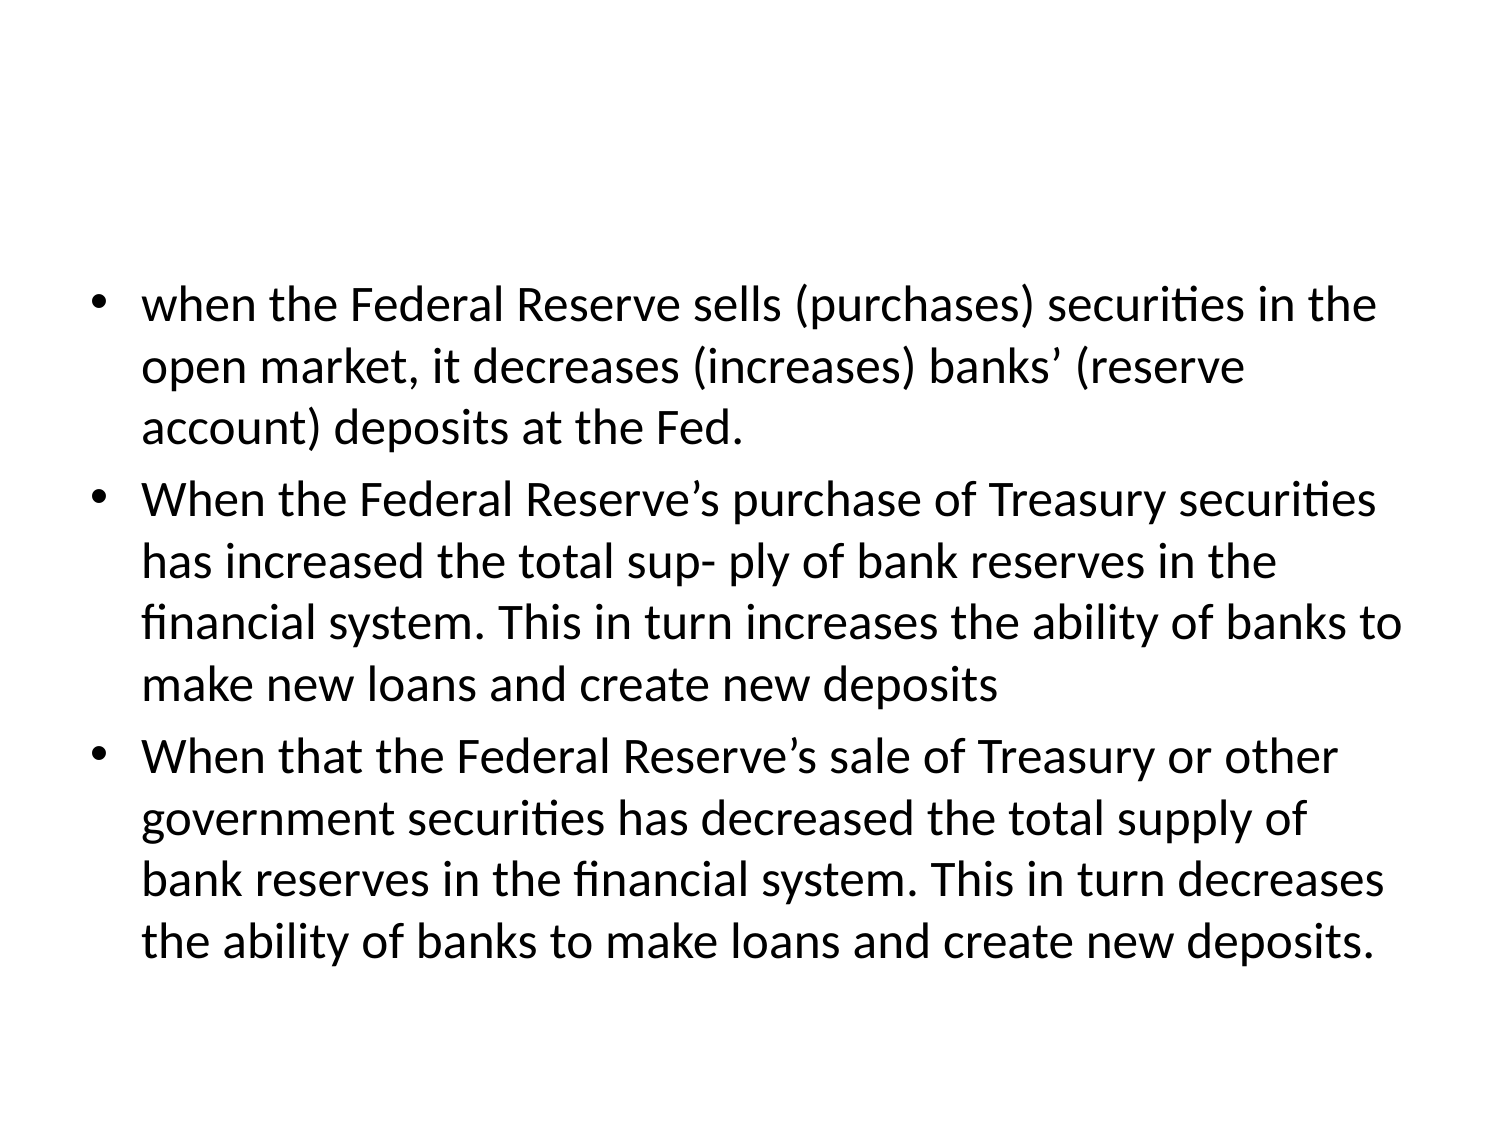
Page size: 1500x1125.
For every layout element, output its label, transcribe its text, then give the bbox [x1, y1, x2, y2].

list when the Federal Reserve sells (purchases) securities in the open market, it decreases (increases) banks’ (reserve account) deposits at the Fed. When the Federal Reserve’s purchase of Treasury securities has increased the total sup- ply of bank reserves in the financial system. This in turn increases the ability of banks to make new loans and create new deposits When that the Federal Reserve’s sale of Treasury or other government securities has decreased the total supply of bank reserves in the financial system. This in turn decreases the ability of banks to make loans and create new deposits. [75, 262, 1425, 1065]
